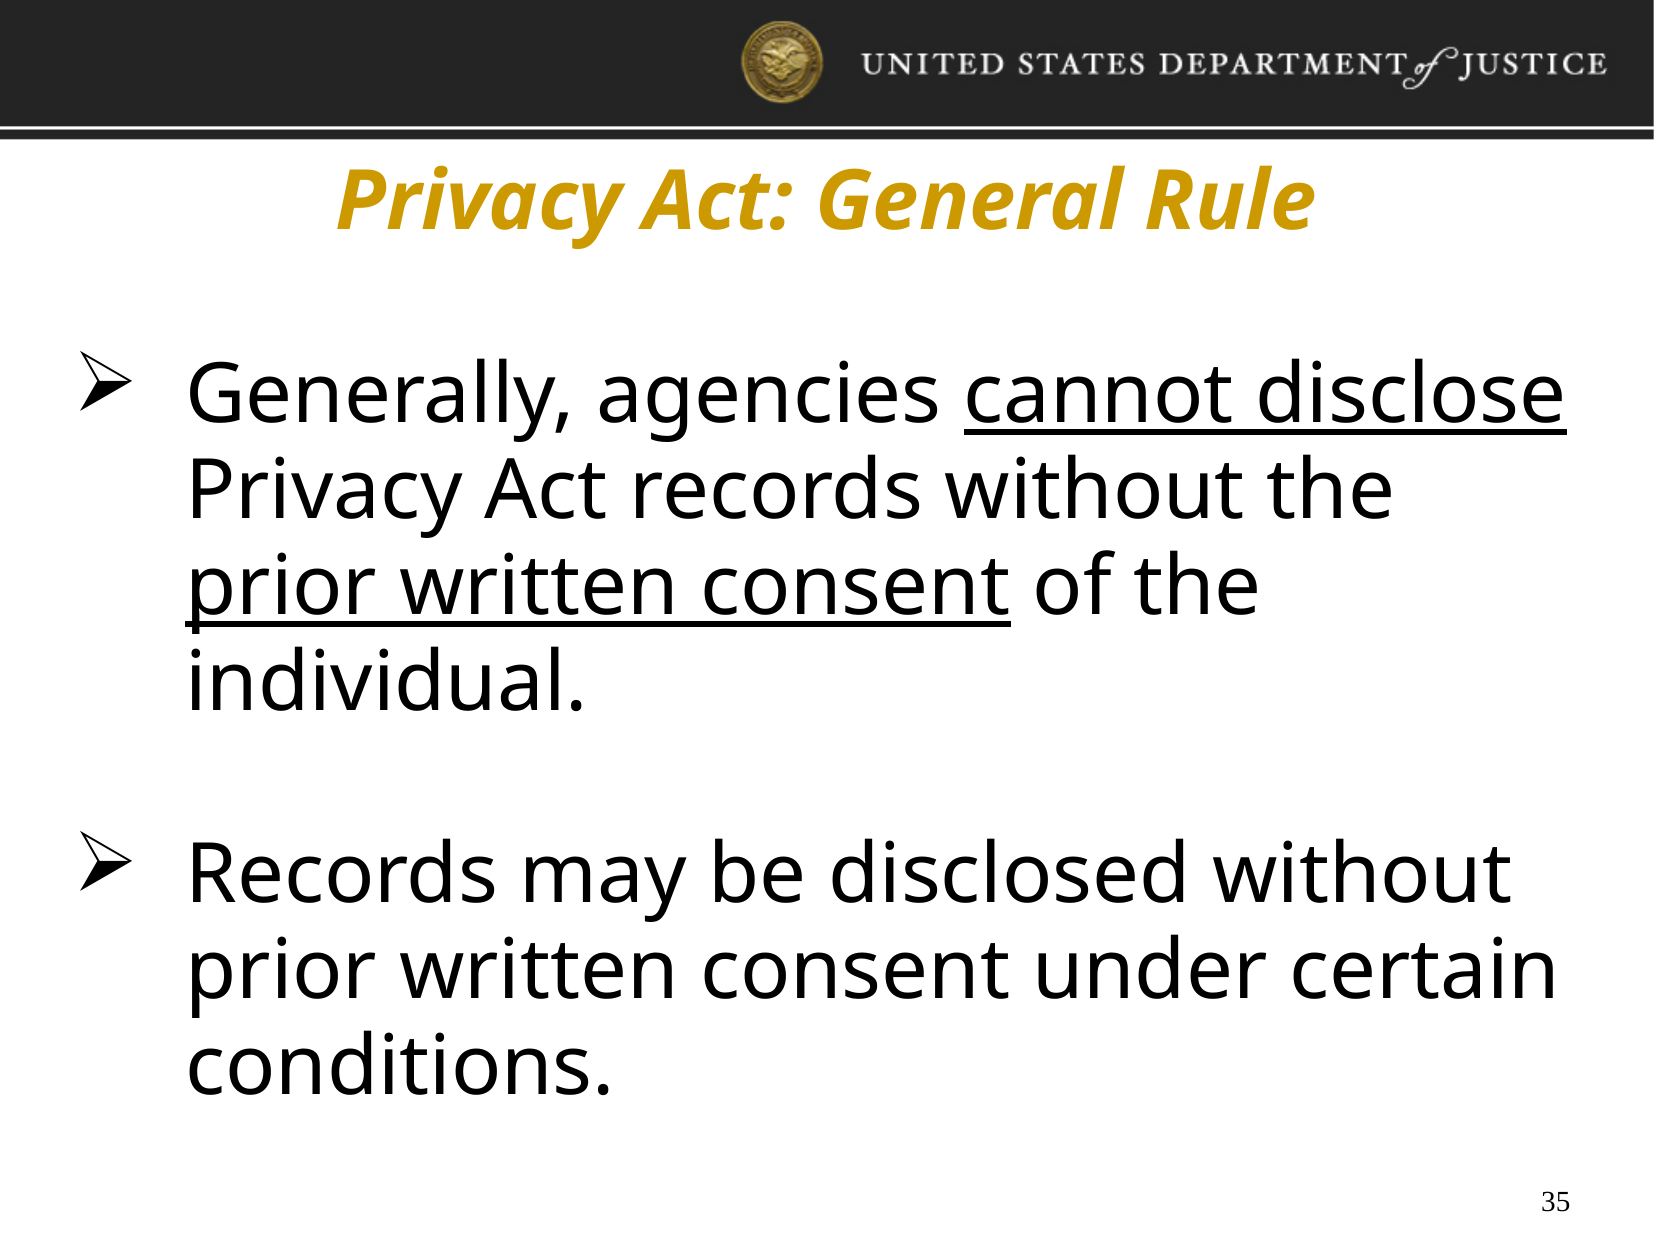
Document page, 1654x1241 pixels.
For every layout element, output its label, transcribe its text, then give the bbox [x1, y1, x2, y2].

slide_number 35 [1185, 1184, 1571, 1241]
picture [0, 0, 1654, 1236]
text_box Privacy Act: General Rule [33, 145, 1621, 257]
text_box Generally, agencies cannot disclose Privacy Act records without the prior written consent of the individual. Records may be disclosed without prior written consent under certain conditions. [56, 337, 1591, 1123]
